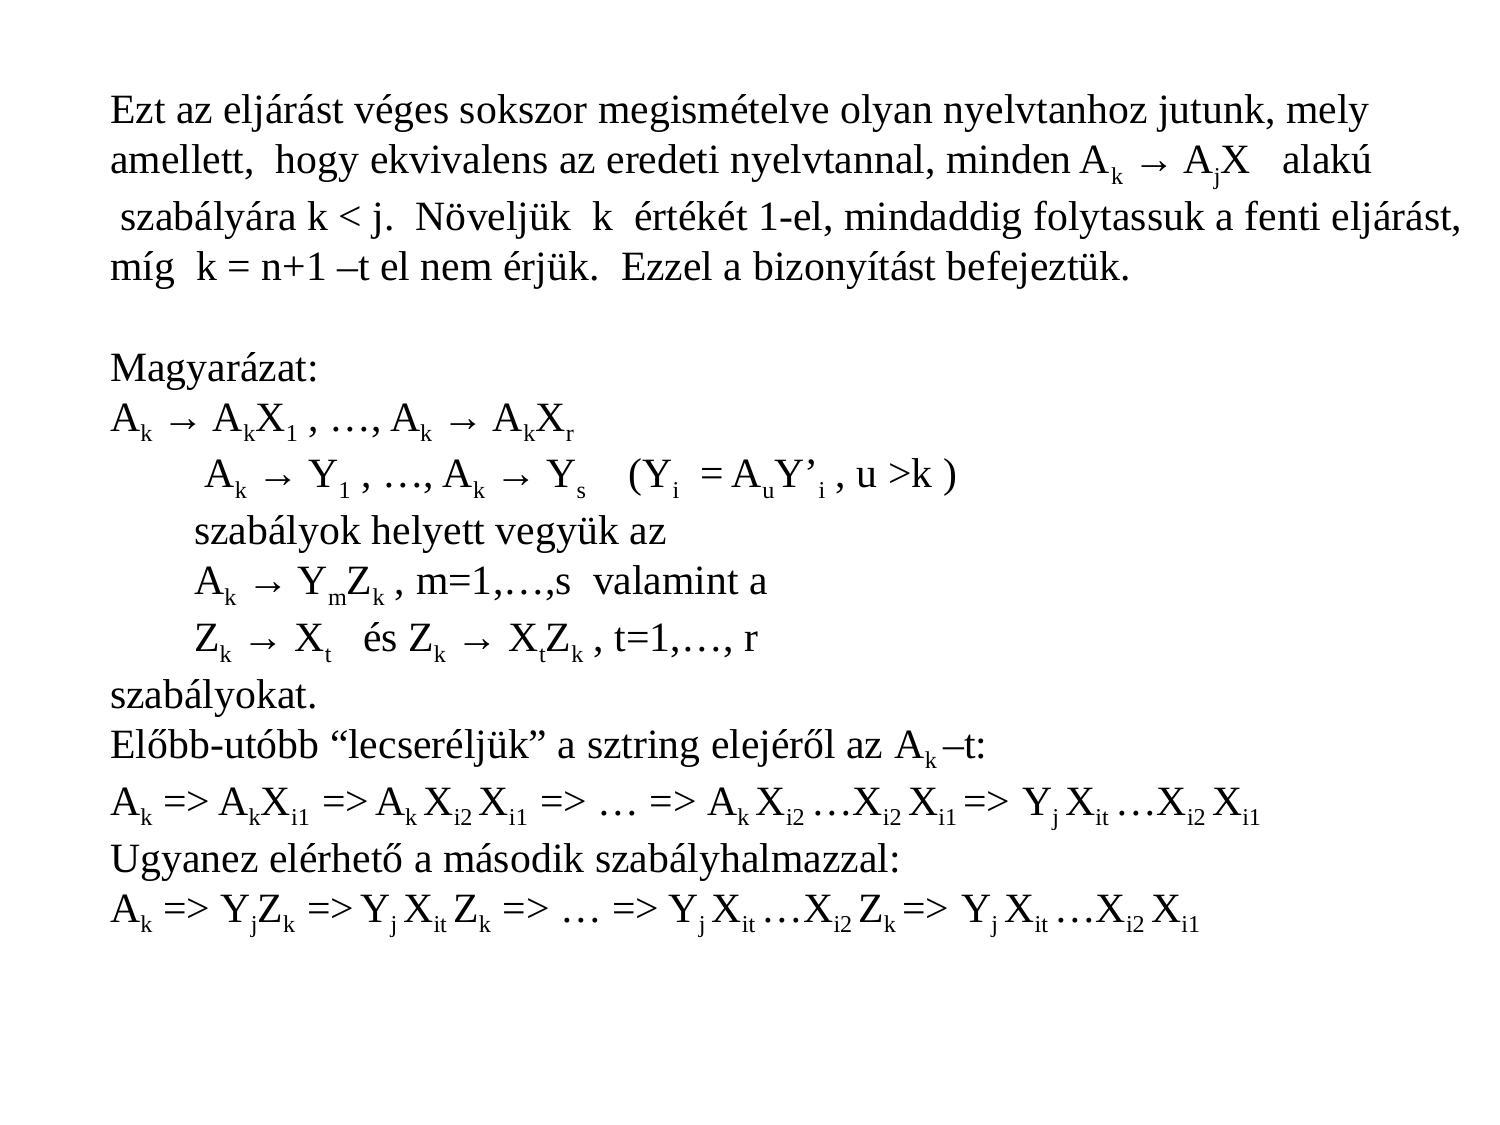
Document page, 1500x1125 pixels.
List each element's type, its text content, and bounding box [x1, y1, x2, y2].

text_box Ezt az eljárást véges sokszor megismételve olyan nyelvtanhoz jutunk, mely amellett, hogy ekvivalens az eredeti nyelvtannal, minden Ak → AjX alakú szabályára k < j. Növeljük k értékét 1-el, mindaddig folytassuk a fenti eljárást, míg k = n+1 –t el nem érjük. Ezzel a bizonyítást befejeztük. Magyarázat: Ak → AkX1 , …, Ak → AkXr Ak → Y1 , …, Ak → Ys (Yi = AuY’i , u >k ) szabályok helyett vegyük az Ak → YmZk , m=1,…,s valamint a Zk → Xt és Zk → XtZk , t=1,…, r szabályokat. Előbb-utóbb “lecseréljük” a sztring elejéről az Ak –t: Ak => AkXi1 => Ak Xi2 Xi1 => … => Ak Xi2 …Xi2 Xi1 => Yj Xit …Xi2 Xi1 Ugyanez elérhető a második szabályhalmazzal: Ak => YjZk => Yj Xit Zk => … => Yj Xit …Xi2 Zk => Yj Xit …Xi2 Xi1 [95, 74, 1489, 1045]
